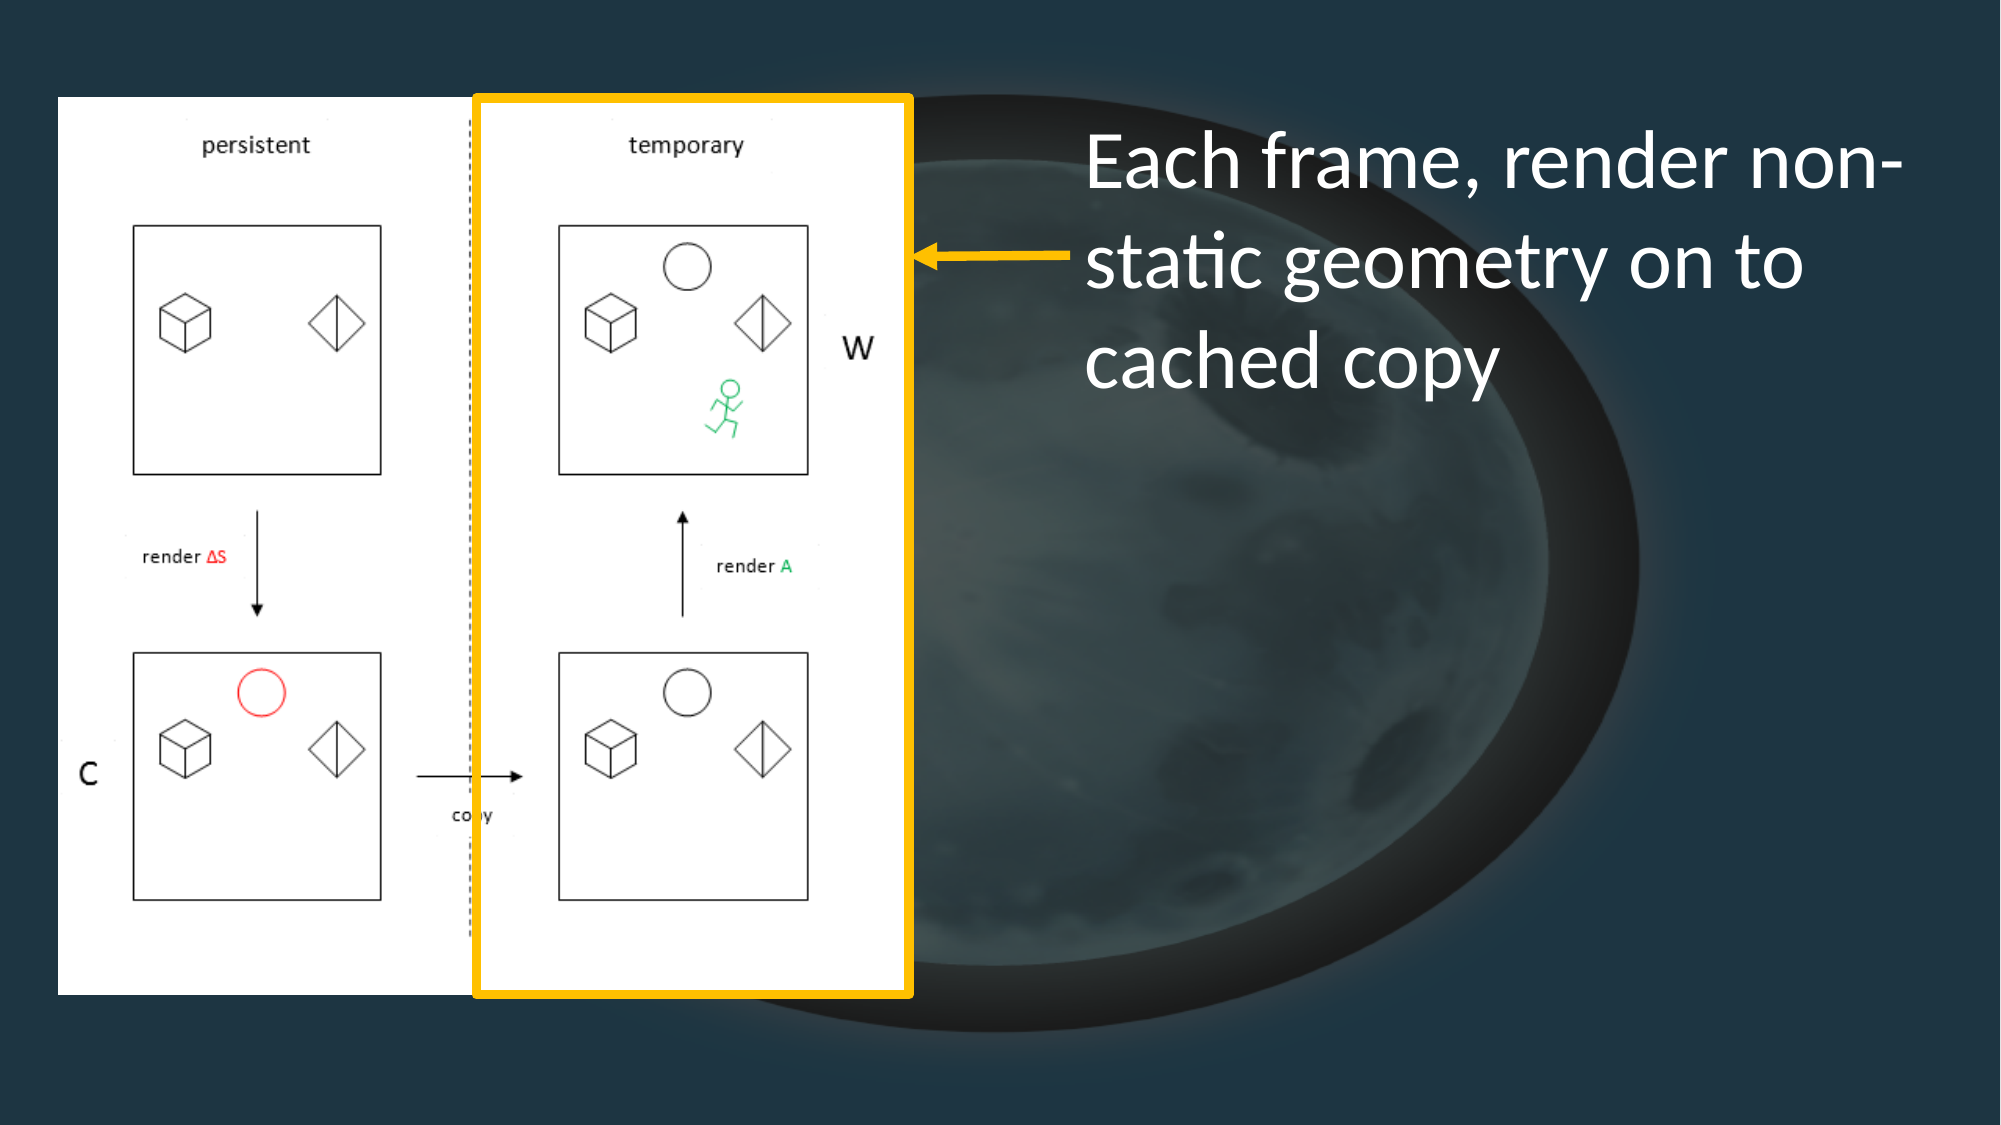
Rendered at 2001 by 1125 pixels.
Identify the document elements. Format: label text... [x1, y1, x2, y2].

picture [0, 0, 2001, 1125]
text_box Each frame, render non-static geometry on to cached copy [1070, 97, 1983, 413]
